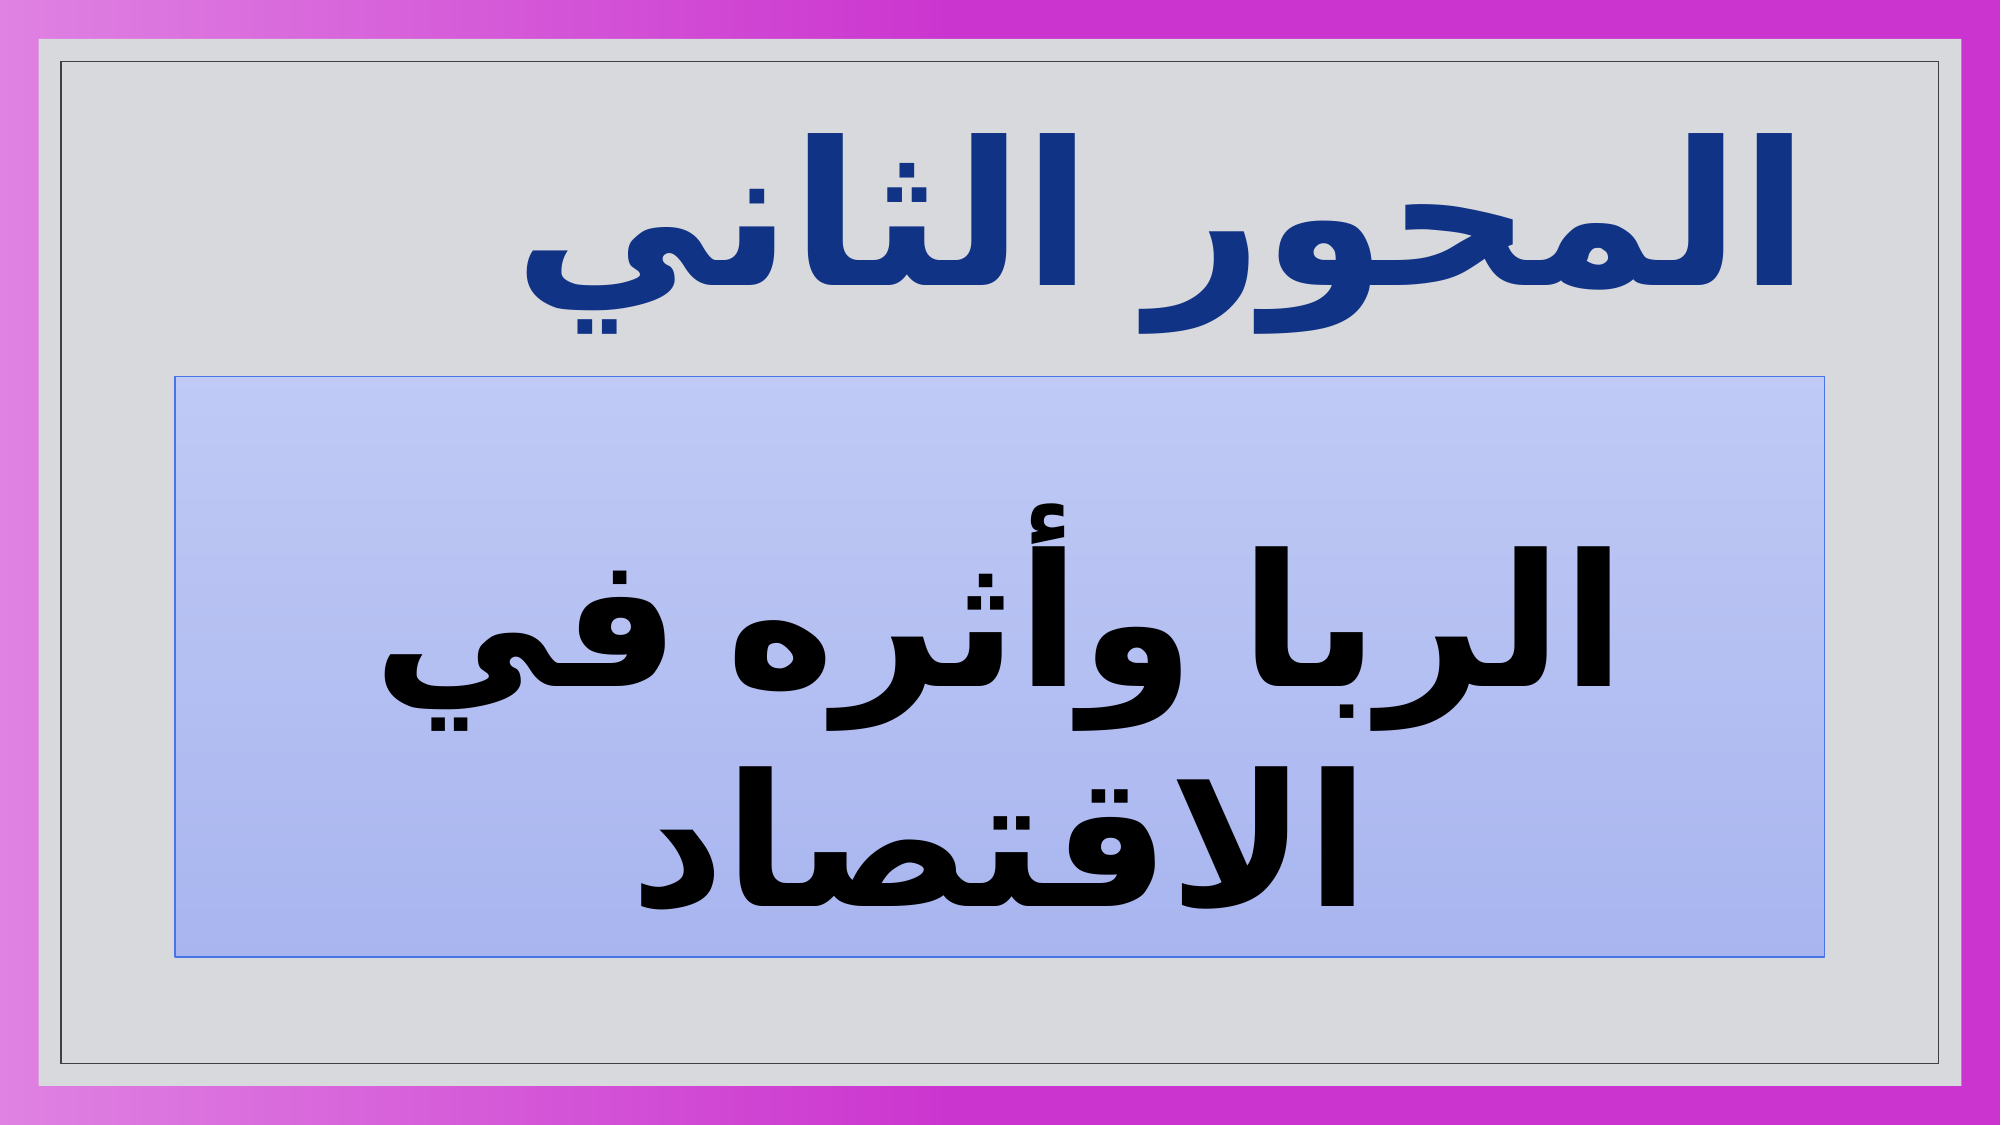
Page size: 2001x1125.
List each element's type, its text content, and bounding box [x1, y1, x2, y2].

list الربا وأثره في الاقتصاد [174, 376, 1825, 958]
title المحور الثاني [174, 92, 1825, 349]
